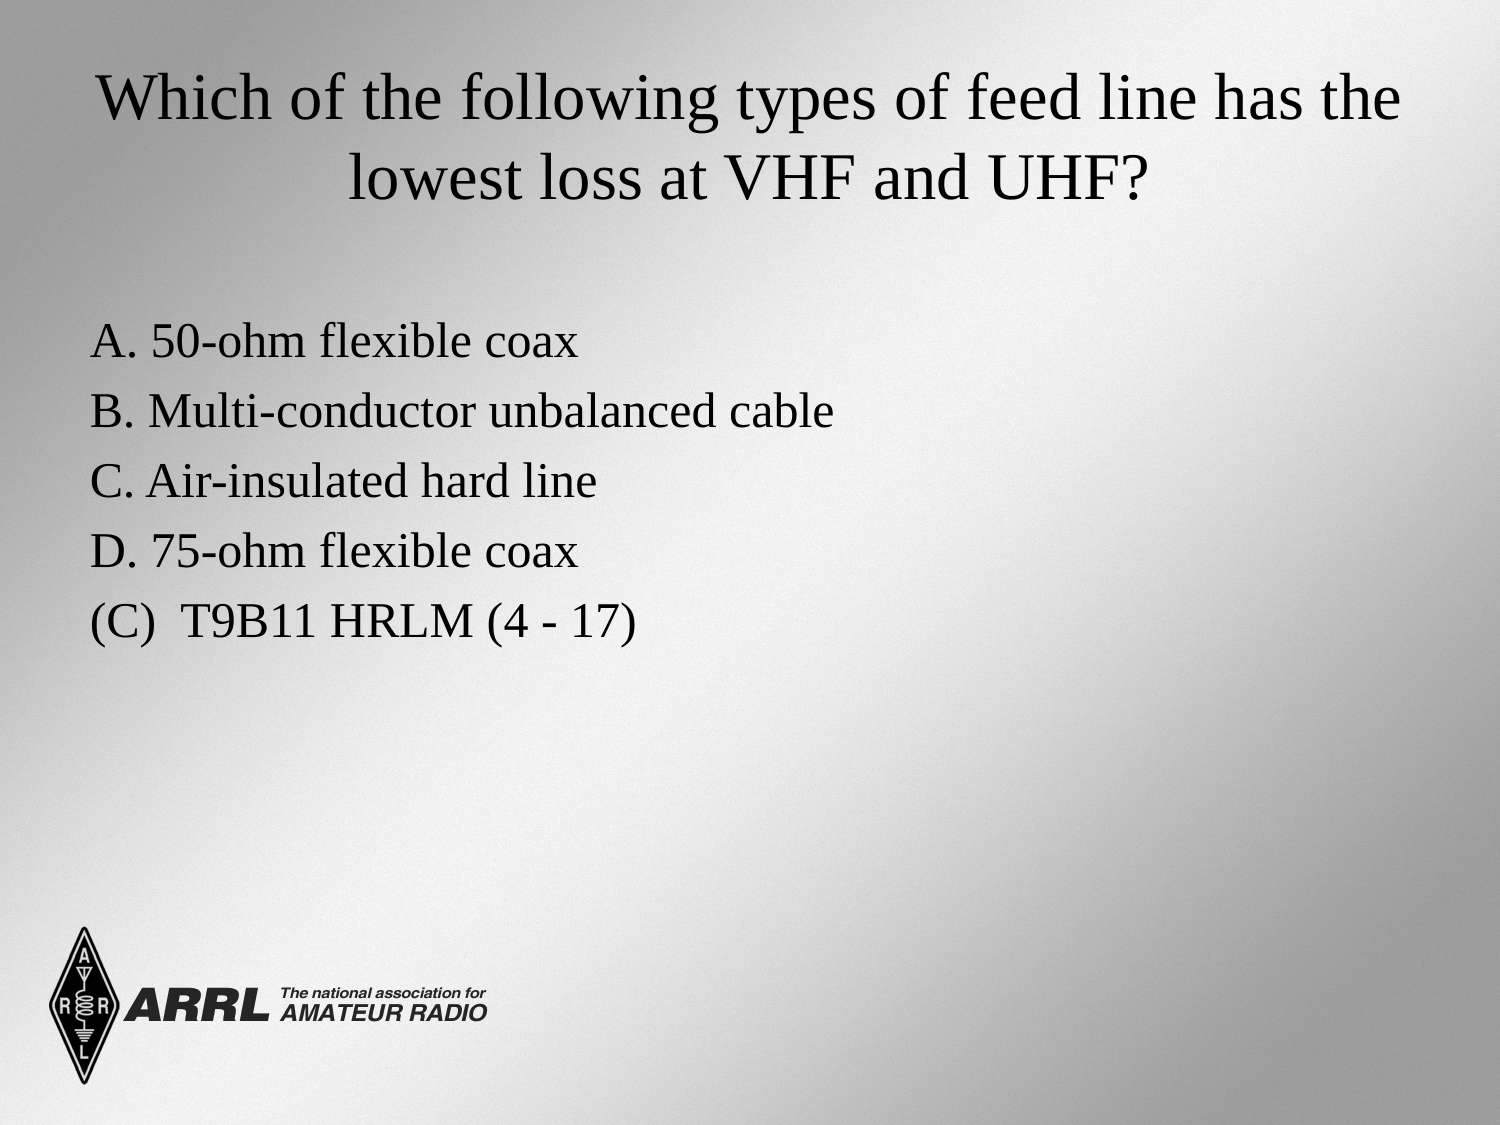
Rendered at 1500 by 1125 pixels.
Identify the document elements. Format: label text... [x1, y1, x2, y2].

title Which of the following types of feed line has the lowest loss at VHF and UHF? [75, 45, 1425, 233]
picture [0, 0, 1500, 1125]
list A. 50-ohm flexible coax B. Multi-conductor unbalanced cable C. Air-insulated hard line D. 75-ohm flexible coax (C) T9B11 HRLM (4 - 17) [75, 299, 1425, 1005]
